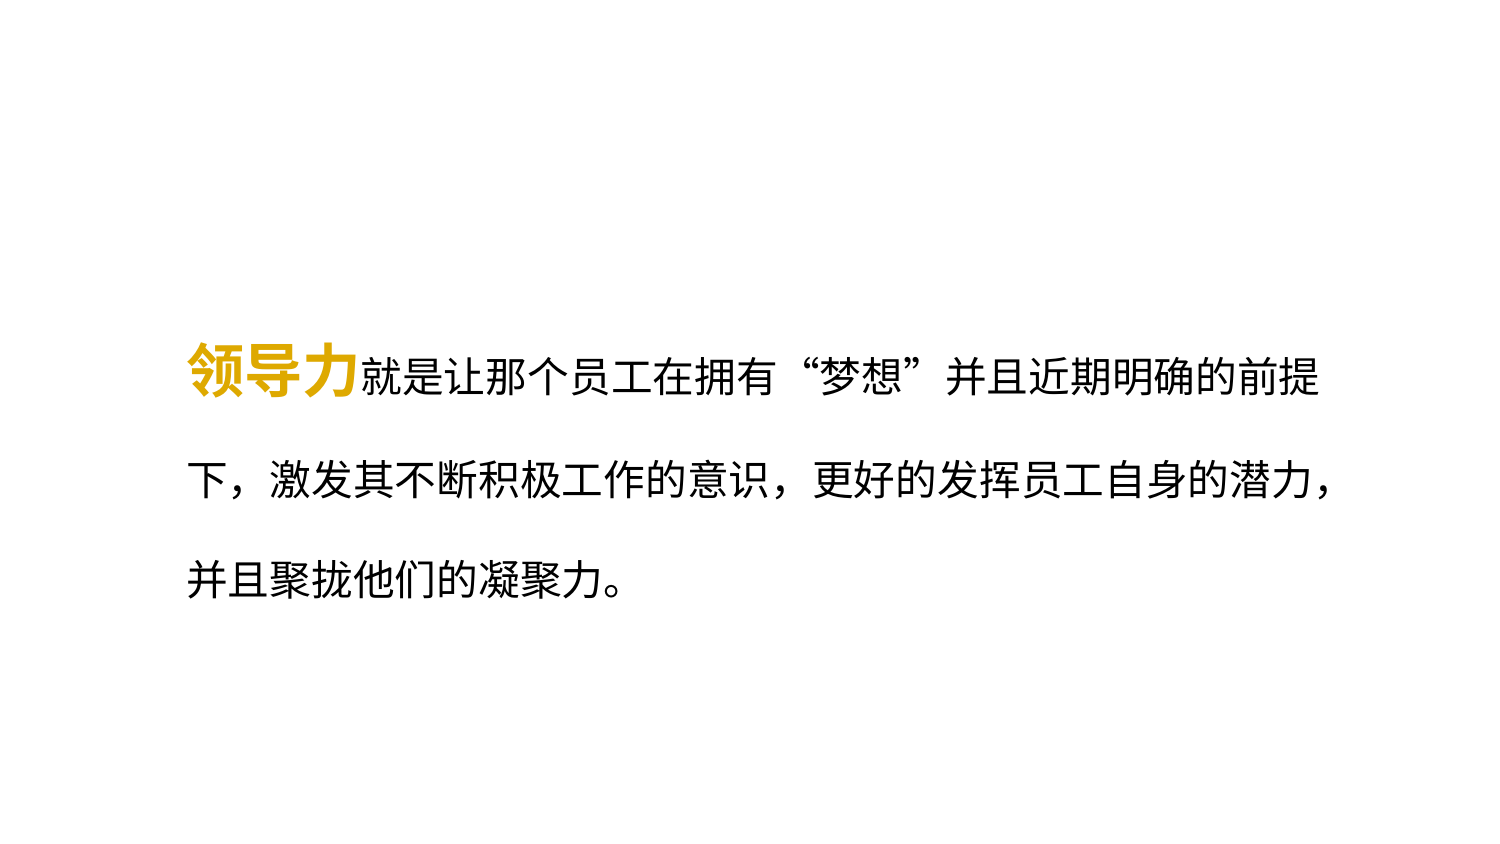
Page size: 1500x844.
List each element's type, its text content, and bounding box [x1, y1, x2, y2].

text_box 领导力就是让那个员工在拥有“梦想”并且近期明确的前提下，激发其不断积极工作的意识，更好的发挥员工自身的潜力，并且聚拢他们的凝聚力。 [171, 256, 1337, 612]
